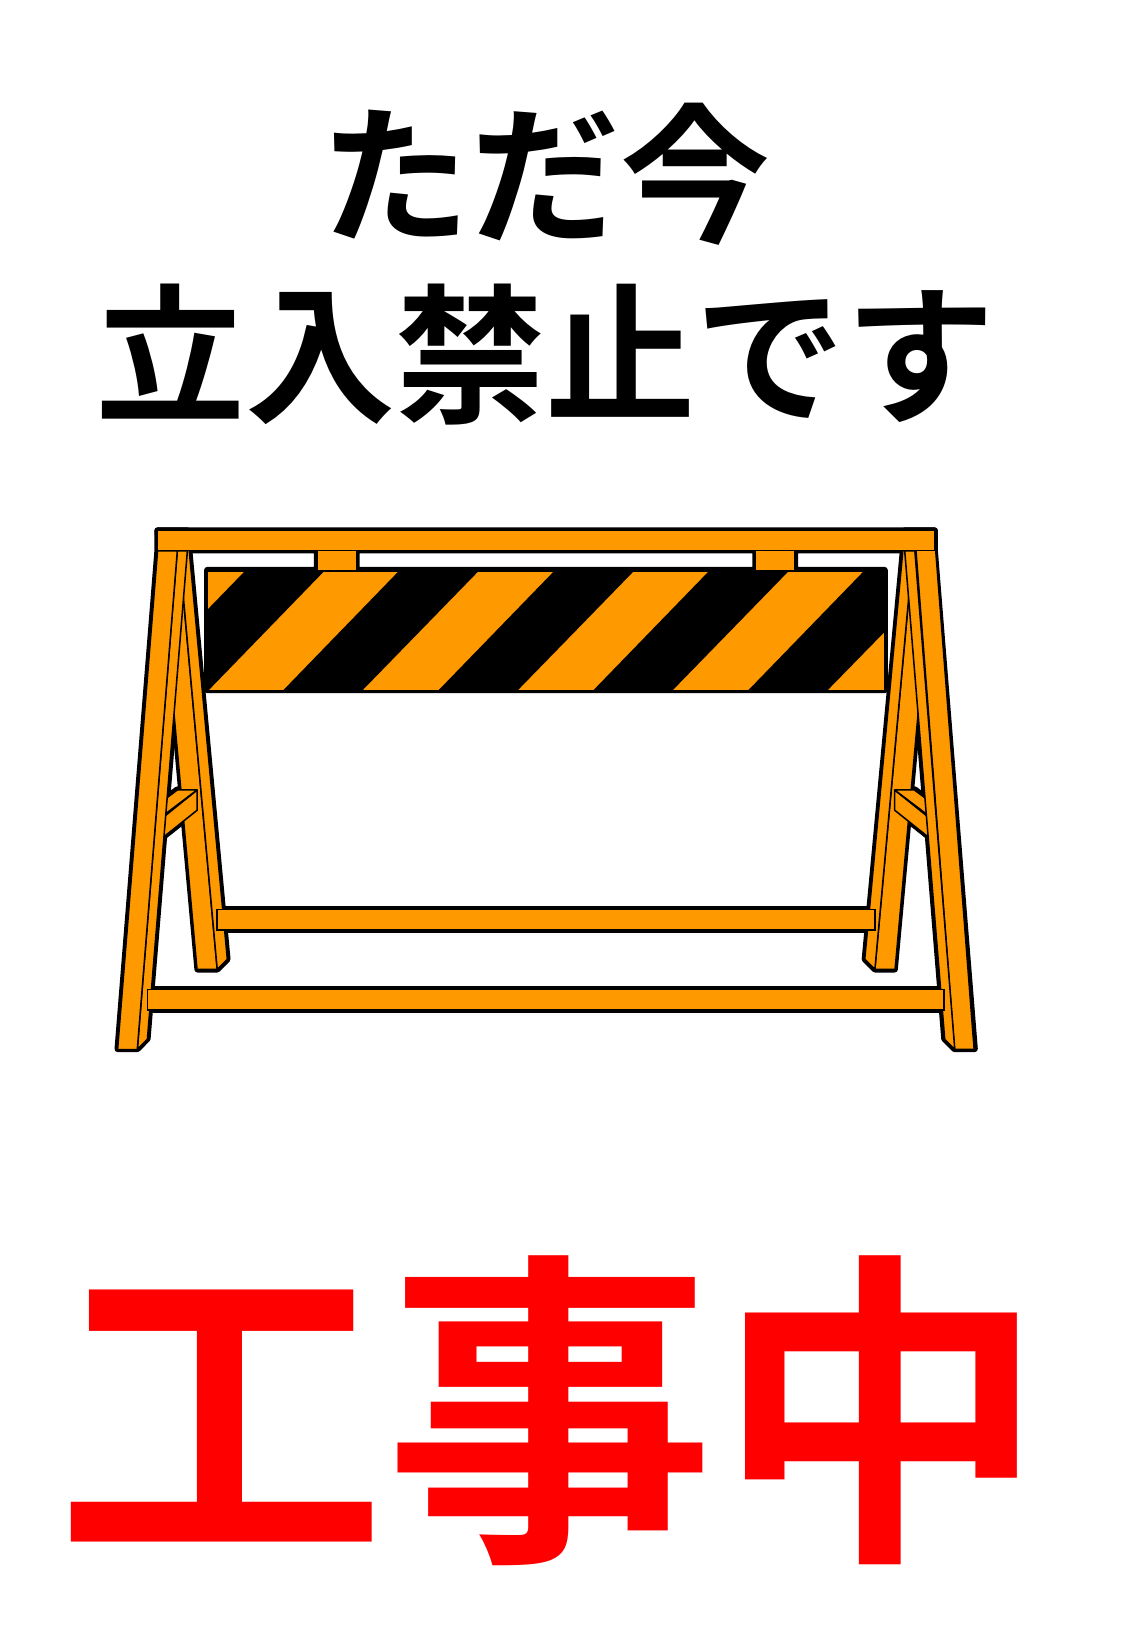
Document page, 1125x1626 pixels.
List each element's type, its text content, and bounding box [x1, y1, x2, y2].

text_box 工事中 [41, 1093, 1061, 1609]
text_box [117, 530, 975, 1050]
text_box ただ今 立入禁止です [80, 74, 1011, 449]
